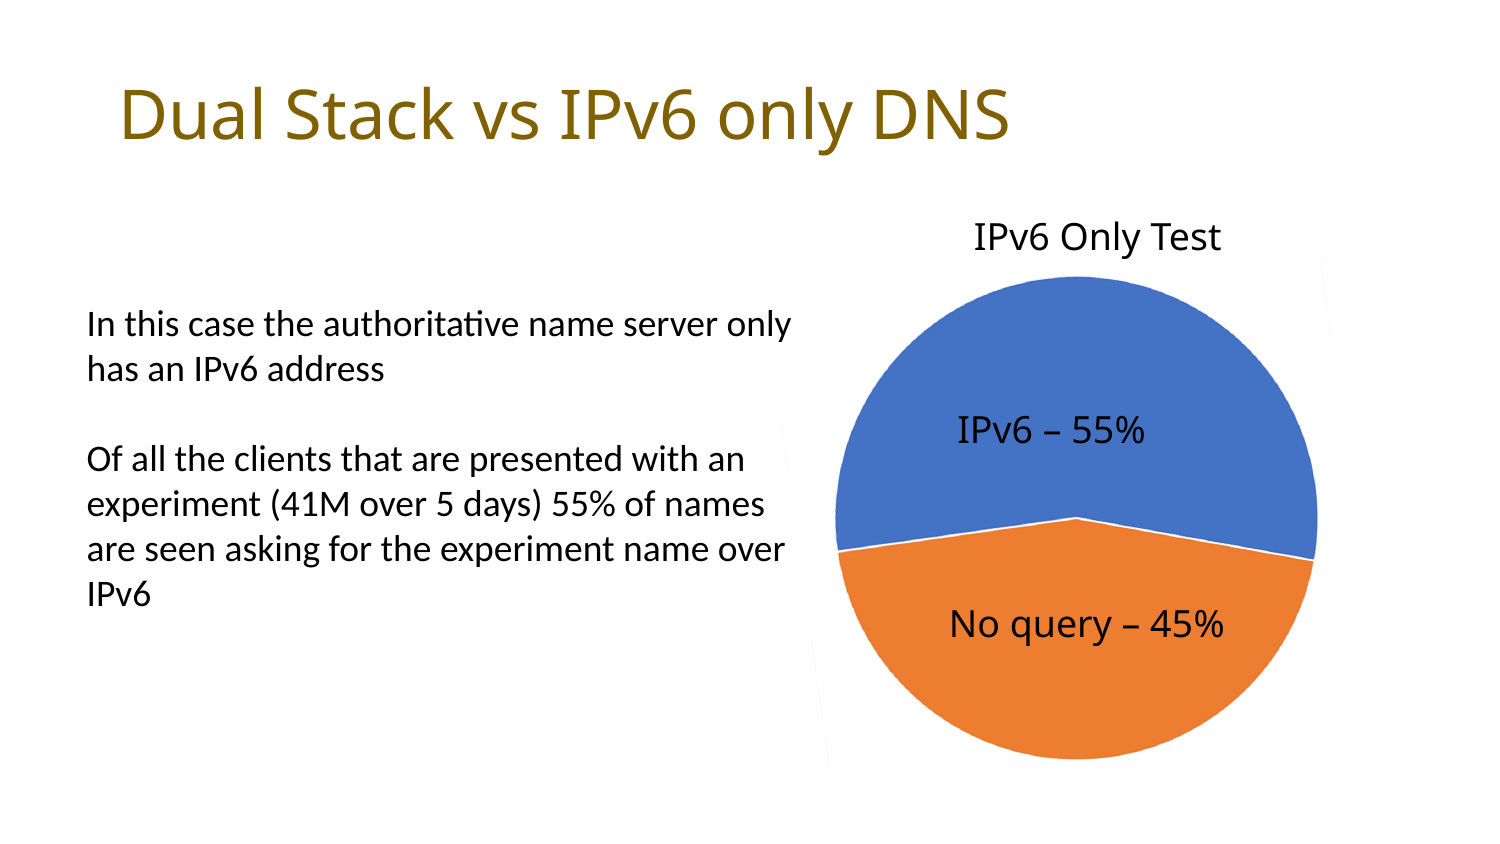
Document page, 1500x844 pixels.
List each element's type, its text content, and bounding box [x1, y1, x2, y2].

text_box In this case the authoritative name server only has an IPv6 address Of all the clients that are presented with an experiment (41M over 5 days) 55% of names are seen asking for the experiment name over IPv6 [71, 291, 781, 622]
text_box IPv6 Only Test [959, 205, 1237, 256]
picture [781, 256, 1331, 772]
title Dual Stack vs IPv6 only DNS [103, 35, 1397, 199]
